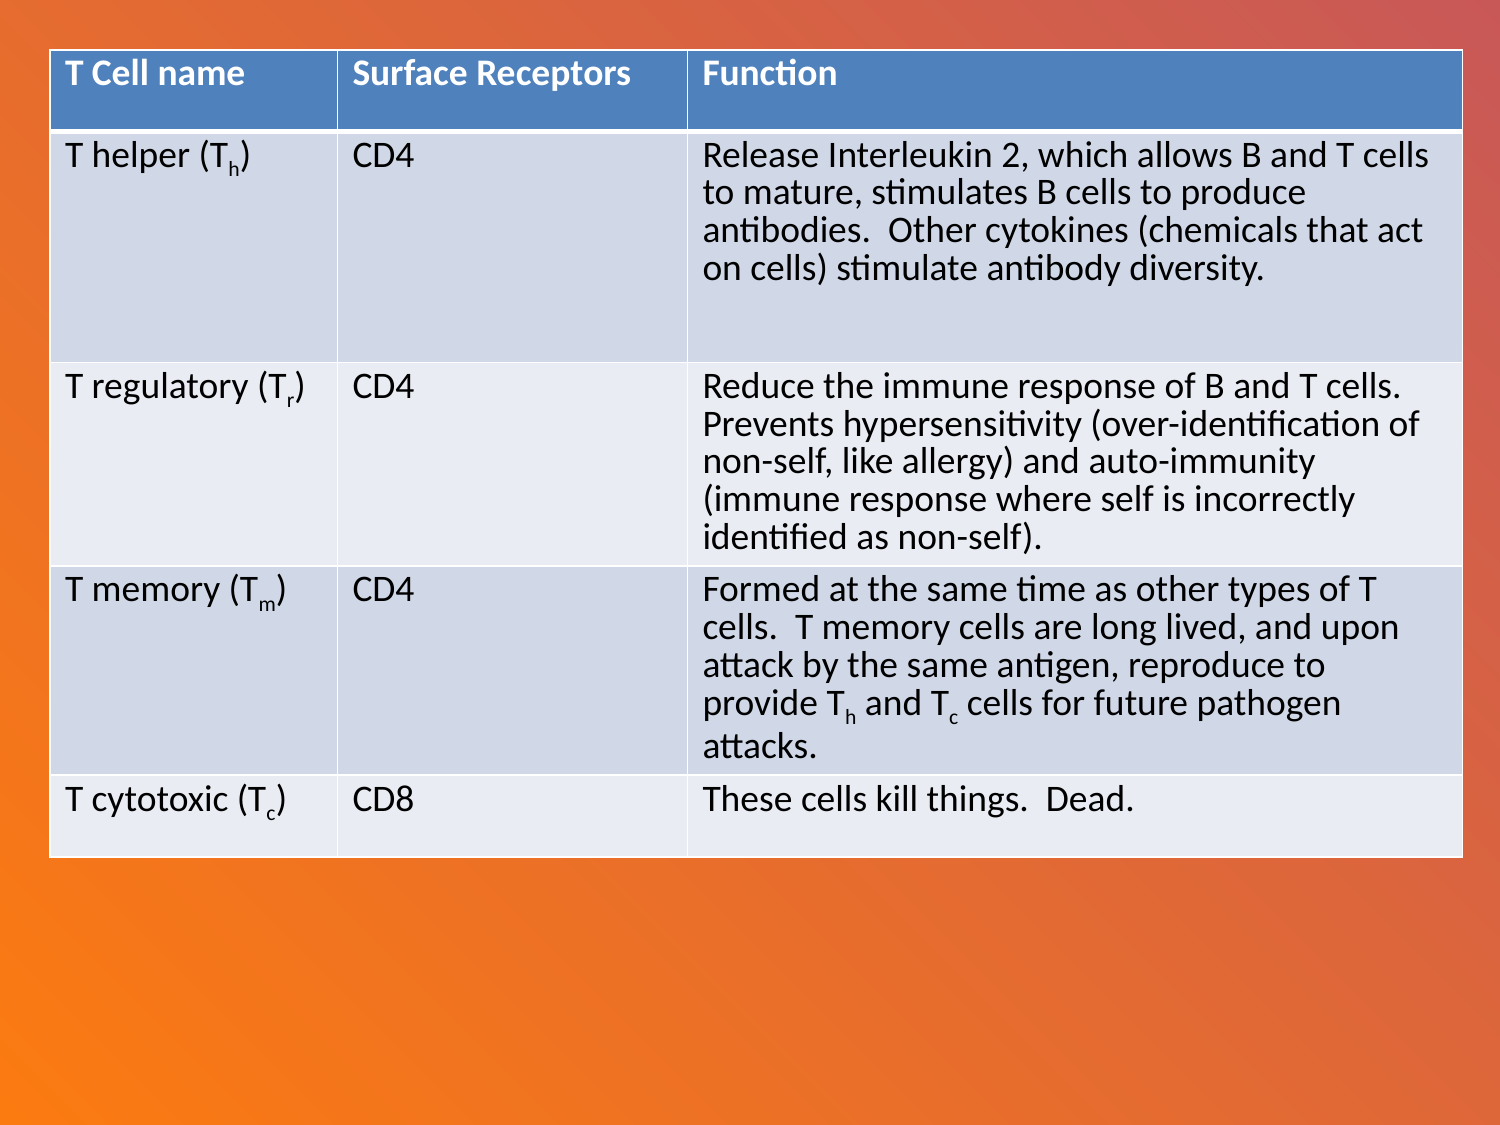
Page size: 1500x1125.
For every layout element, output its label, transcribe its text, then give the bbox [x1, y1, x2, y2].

table_header Function [688, 51, 1462, 129]
table_cell Release Interleukin 2, which allows B and T cells to mature, stimulates B cells to produce antibodies. Other cytokines (chemicals that act on cells) stimulate antibody diversity. [688, 134, 1462, 362]
table_cell T helper (Th) [51, 134, 337, 362]
table_cell These cells kill things. Dead. [688, 776, 1462, 856]
table_cell T memory (Tm) [51, 567, 337, 774]
table_cell CD4 [338, 567, 687, 774]
table_cell T regulatory (Tr) [51, 363, 337, 565]
table_header Surface Receptors [338, 51, 687, 129]
table_header T Cell name [51, 51, 337, 129]
table_cell Reduce the immune response of B and T cells. Prevents hypersensitivity (over-identification of non-self, like allergy) and auto-immunity (immune response where self is incorrectly identified as non-self). [688, 363, 1462, 565]
table_cell CD8 [338, 776, 687, 856]
table_cell T cytotoxic (Tc) [51, 776, 337, 856]
table_cell CD4 [338, 363, 687, 565]
table_cell Formed at the same time as other types of T cells. T memory cells are long lived, and upon attack by the same antigen, reproduce to provide Th and Tc cells for future pathogen attacks. [688, 567, 1462, 774]
table_cell CD4 [338, 134, 687, 362]
